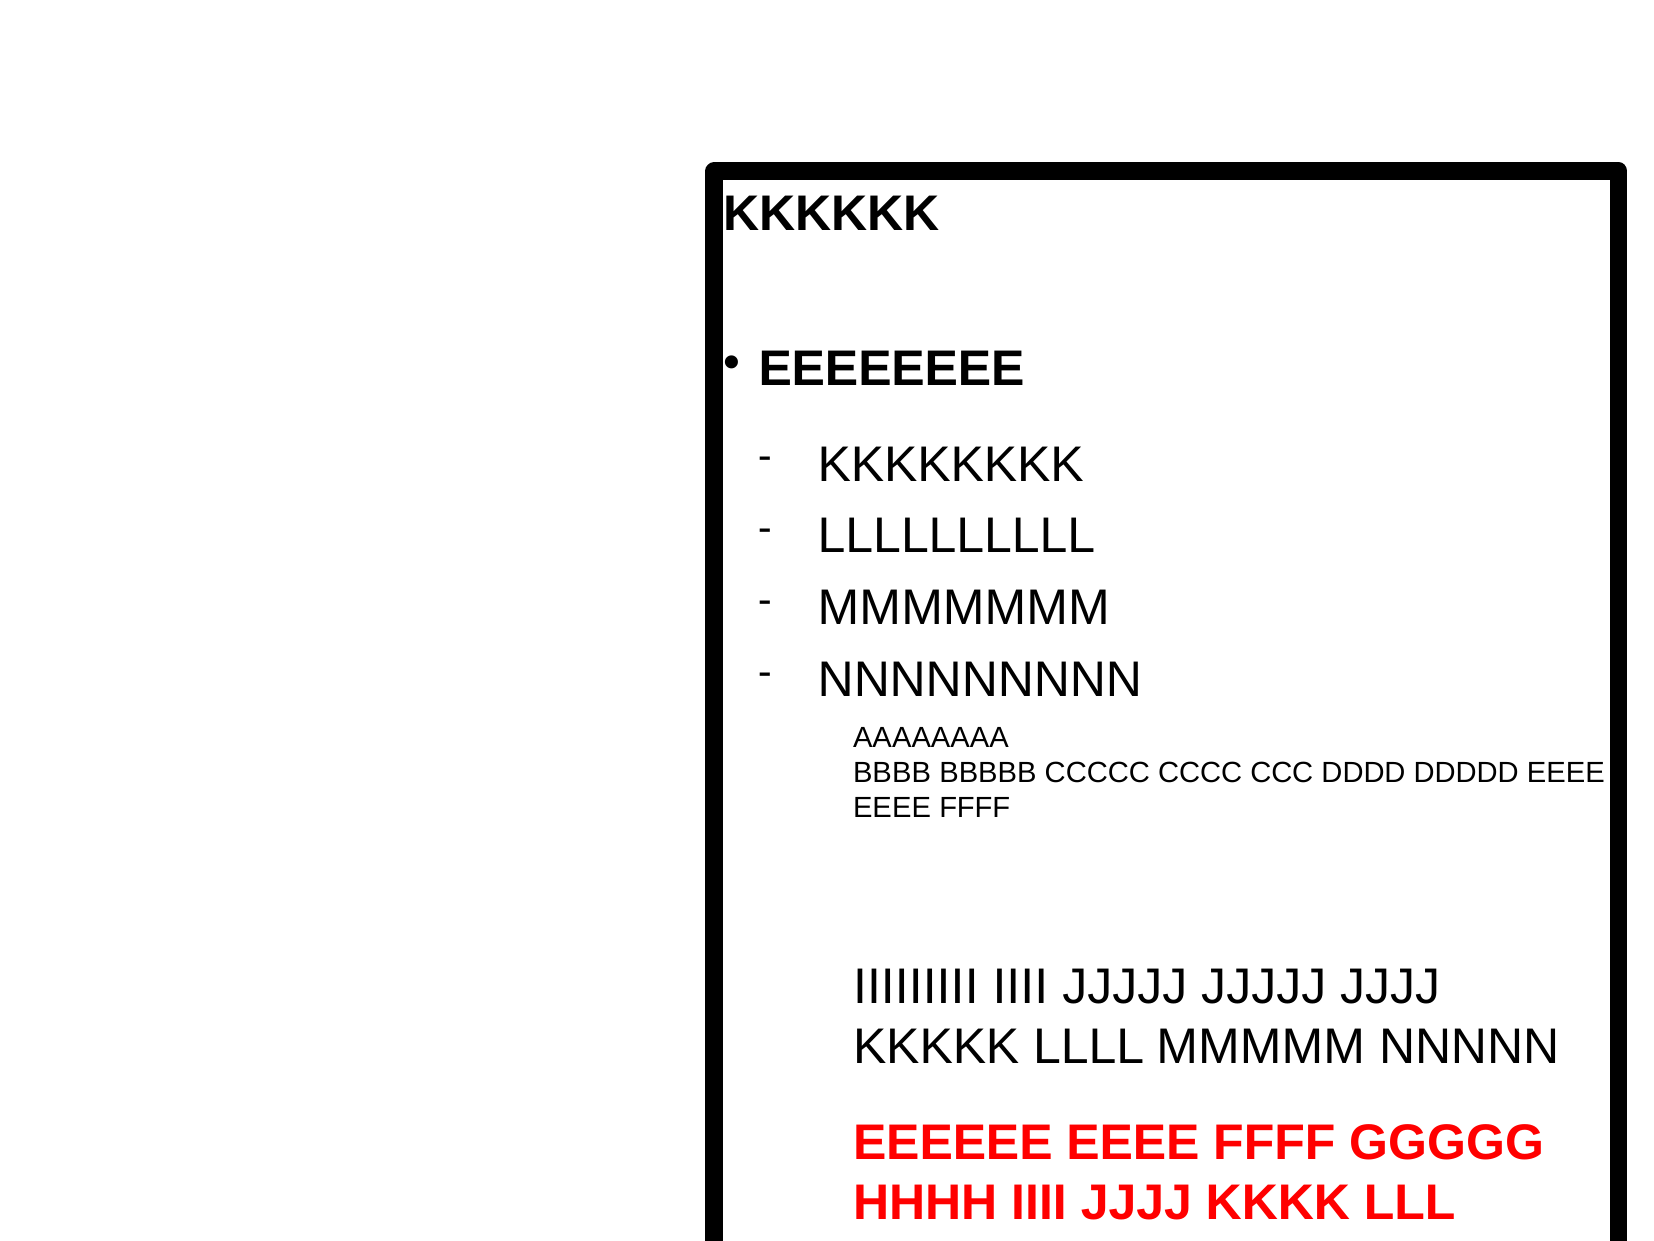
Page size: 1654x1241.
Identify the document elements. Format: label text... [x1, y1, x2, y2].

list KKKKKK EEEEEEEE KKKKKKKK LLLLLLLLLL MMMMMMM NNNNNNNNN AAAAAAAA BBBB BBBBB CCCCC CCCC CCC DDDD DDDDD EEEE EEEE FFFF IIIIIIIII IIII JJJJJ JJJJJ JJJJ KKKKK LLLL MMMMM NNNNN EEEEEE EEEE FFFF GGGGG HHHH IIII JJJJ KKKK LLL MMMM WWWW [714, 171, 1619, 1241]
